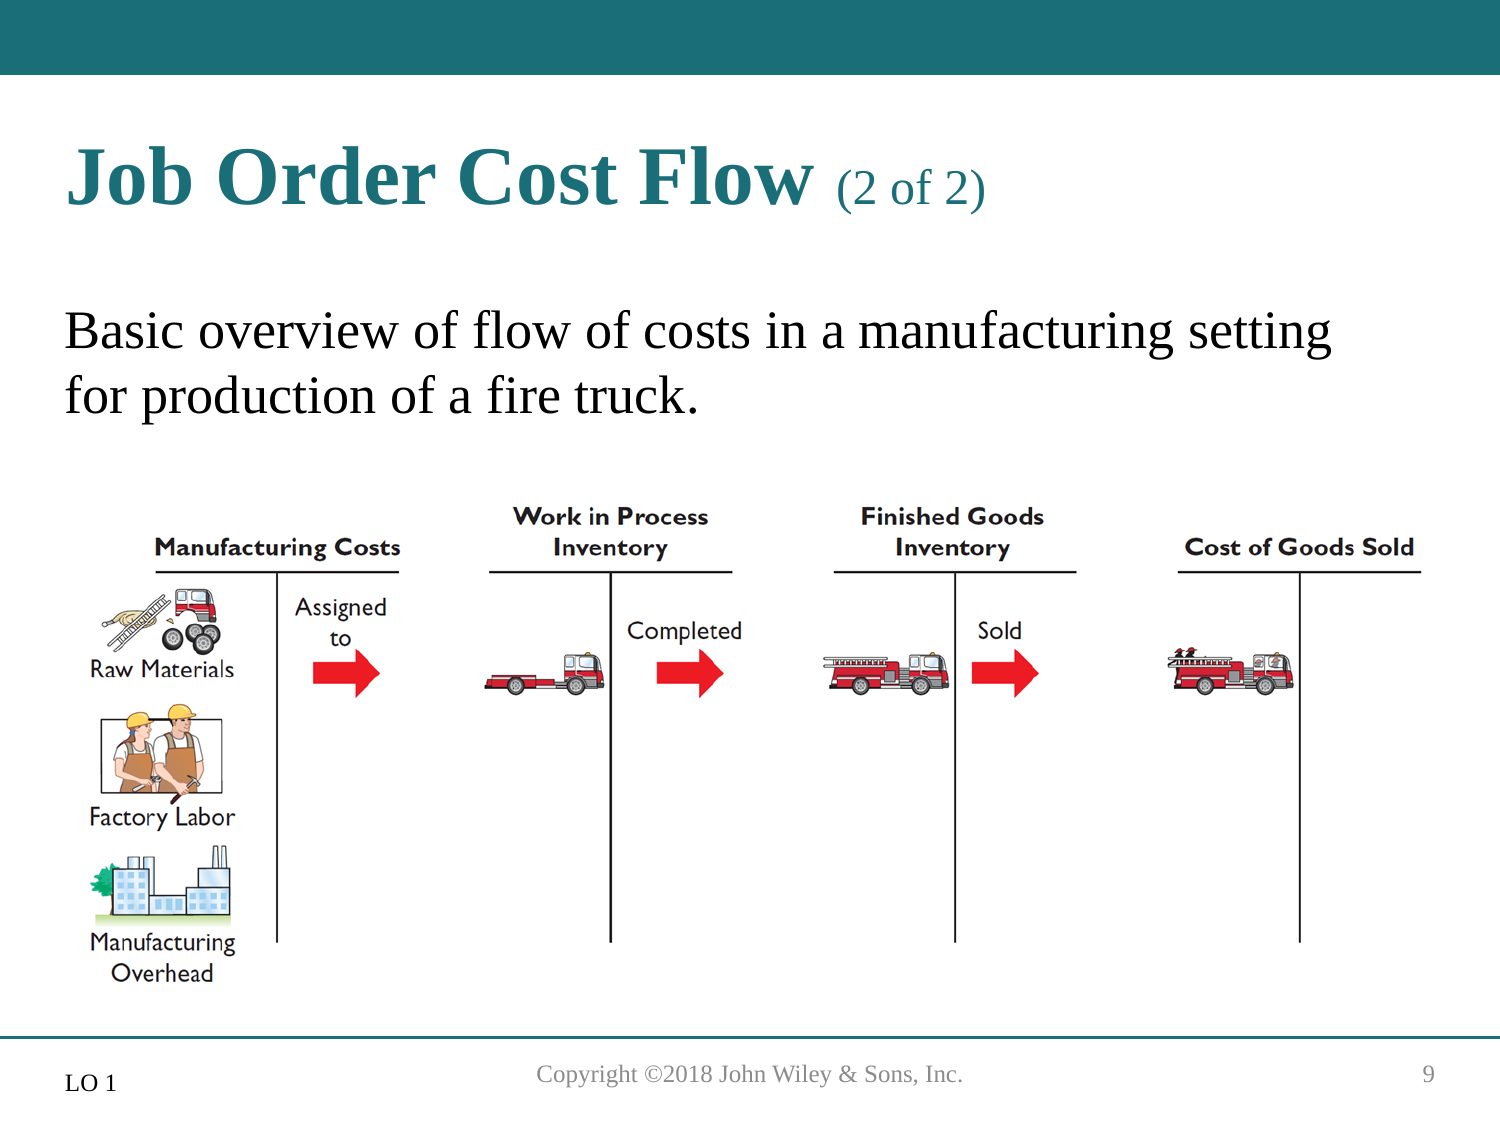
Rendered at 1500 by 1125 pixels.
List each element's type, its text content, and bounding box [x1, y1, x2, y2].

list Basic overview of flow of costs in a manufacturing setting for production of a fire truck. [50, 287, 1413, 438]
title Job Order Cost Flow (2 of 2) [50, 125, 1450, 250]
slide_number 9 [1059, 1042, 1450, 1103]
list L O 1 [50, 1062, 150, 1113]
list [74, 496, 1426, 986]
footer Copyright ©2018 John Wiley & Sons, Inc. [496, 1042, 1004, 1103]
